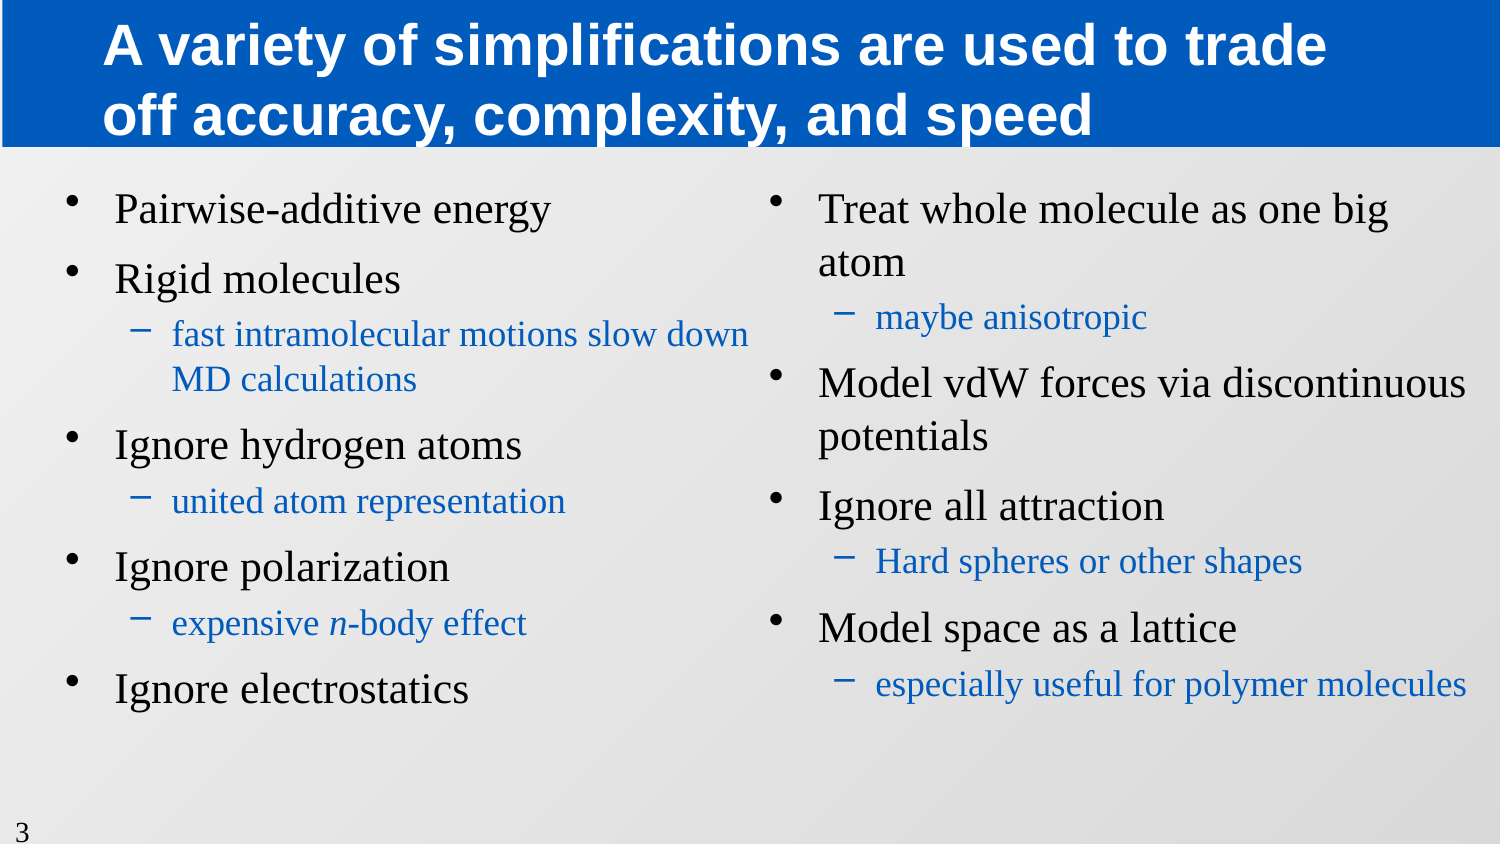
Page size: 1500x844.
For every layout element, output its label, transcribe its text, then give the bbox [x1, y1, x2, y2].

list Pairwise-additive energy Rigid molecules fast intramolecular motions slow down MD calculations Ignore hydrogen atoms united atom representation Ignore polarization expensive n-body effect Ignore electrostatics Treat whole molecule as one big atom maybe anisotropic Model vdW forces via discontinuous potentials Ignore all attraction Hard spheres or other shapes Model space as a lattice especially useful for polymer molecules [49, 171, 1488, 760]
slide_number 3 [0, 806, 101, 844]
title A variety of simplifications are used to trade off accuracy, complexity, and speed [87, 0, 1363, 147]
